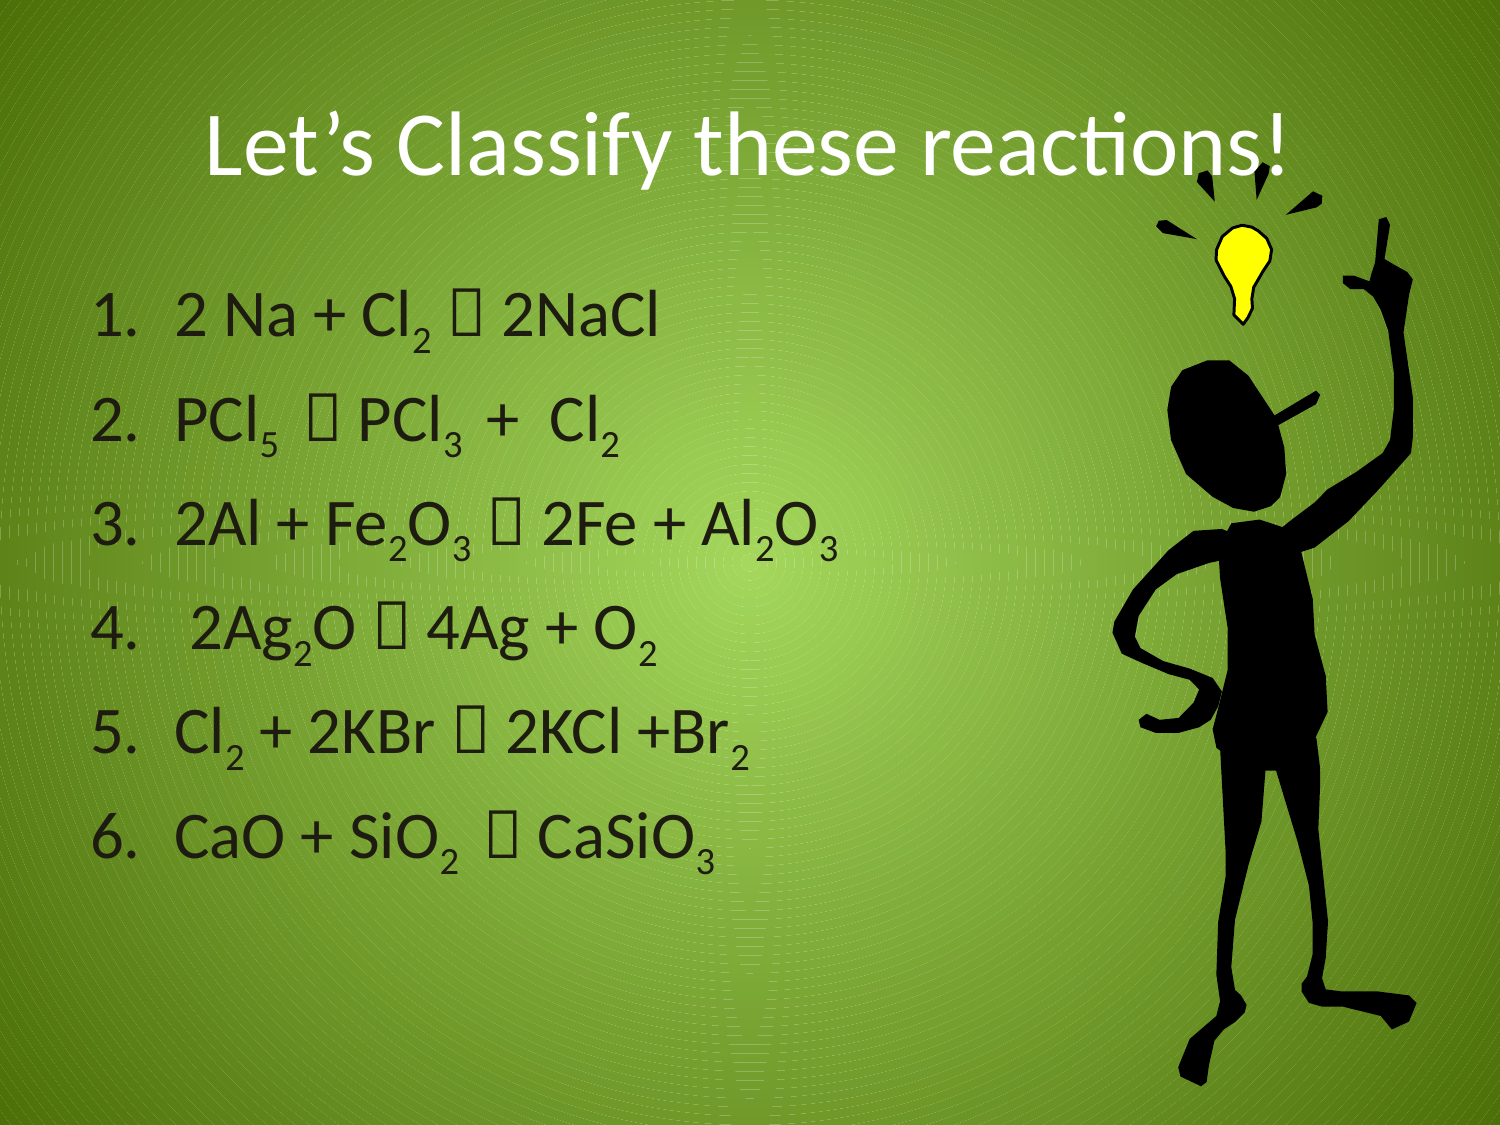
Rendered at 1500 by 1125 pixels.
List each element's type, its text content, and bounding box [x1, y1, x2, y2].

picture [1112, 162, 1418, 1087]
title Let’s Classify these reactions! [75, 45, 1425, 233]
list 2 Na + Cl2  2NaCl PCl5  PCl3 + Cl2 2Al + Fe2O3  2Fe + Al2O3 2Ag2O  4Ag + O2 Cl2 + 2KBr  2KCl +Br2 CaO + SiO2  CaSiO3 [75, 262, 1107, 1005]
